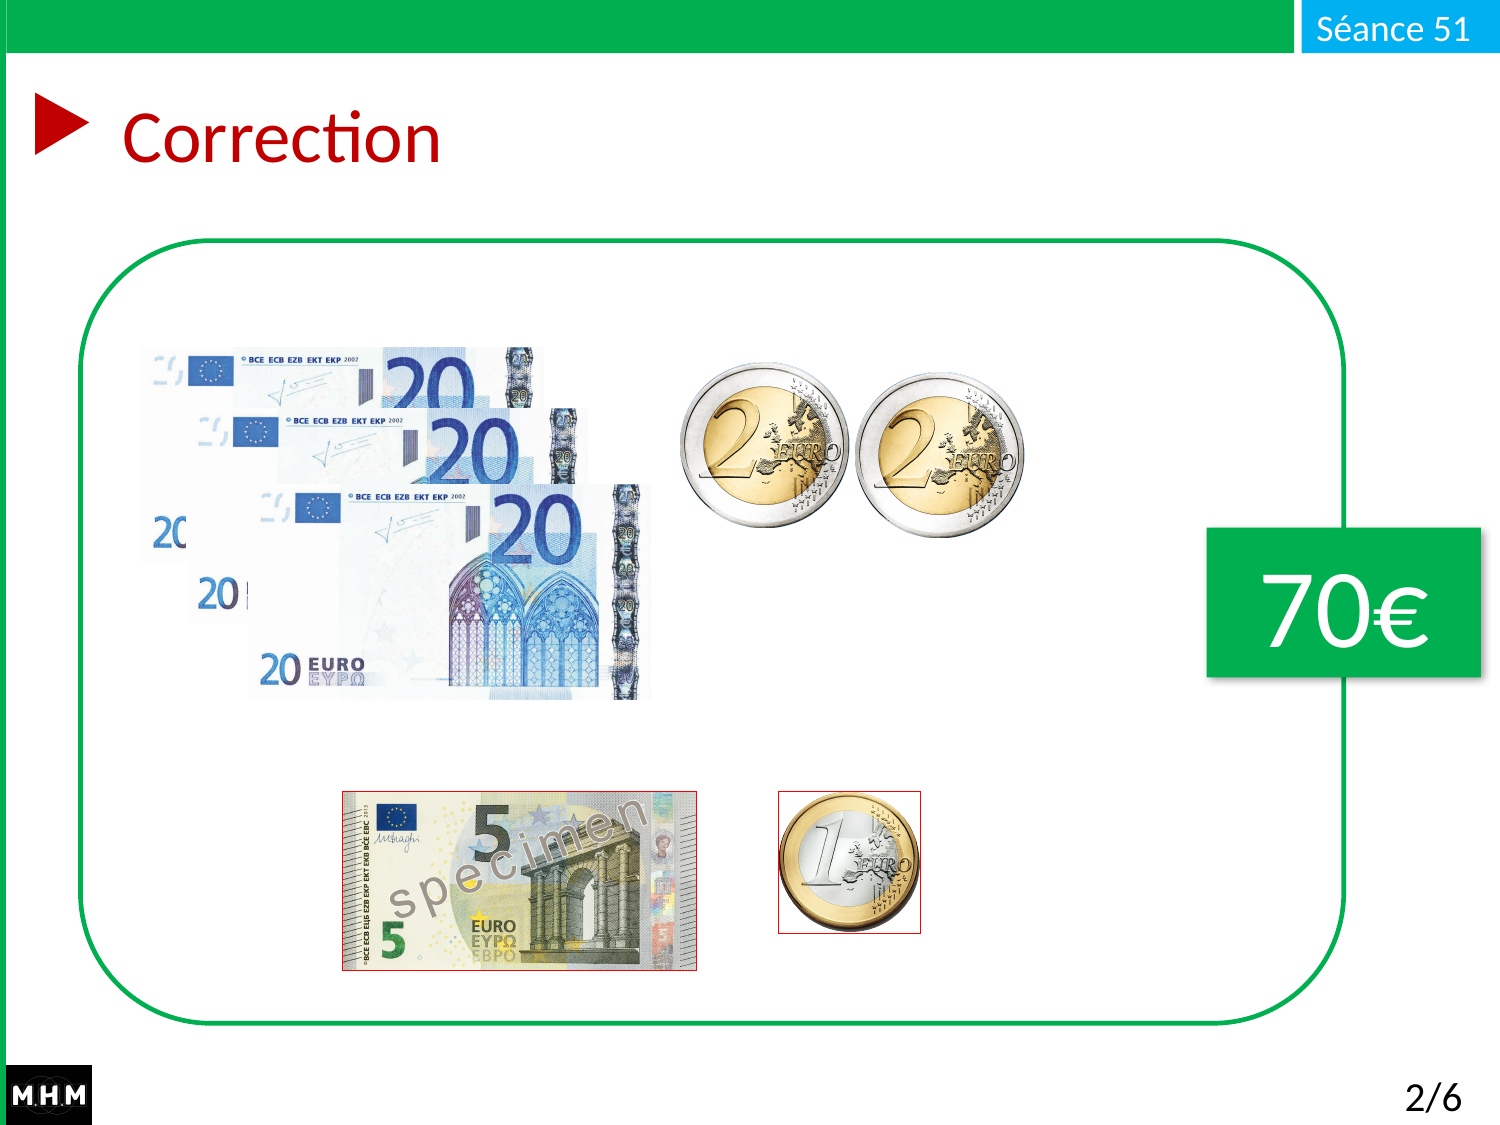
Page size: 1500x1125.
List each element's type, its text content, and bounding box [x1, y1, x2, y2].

title Correction [13, 58, 1453, 219]
picture [778, 791, 921, 933]
picture [342, 791, 697, 971]
picture [141, 347, 651, 700]
text_box 70€ [1206, 527, 1481, 678]
picture [679, 362, 850, 528]
picture [6, 1065, 92, 1125]
picture [854, 372, 1025, 538]
text_box [79, 239, 1345, 1025]
text_box 2/6 [1389, 1068, 1500, 1125]
